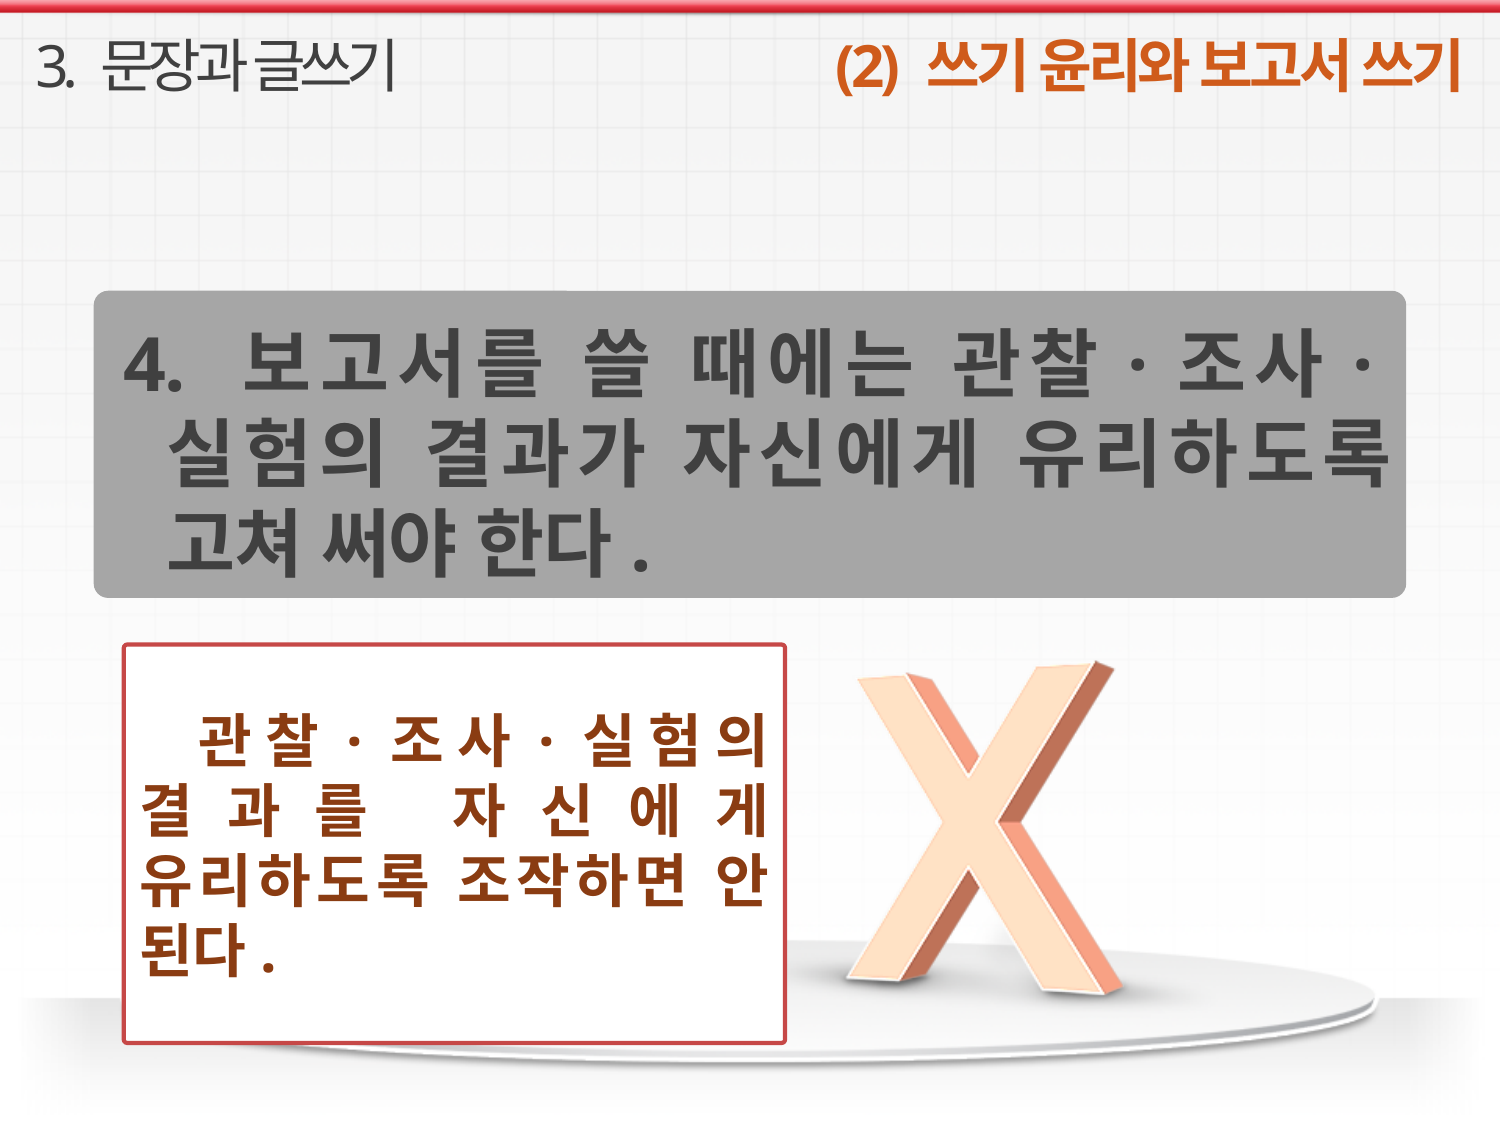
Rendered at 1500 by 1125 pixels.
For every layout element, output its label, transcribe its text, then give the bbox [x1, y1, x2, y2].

list 3. 문장과 글쓰기 [0, 0, 596, 101]
list (2) 쓰기 윤리와 보고서 쓰기 [596, 0, 1500, 101]
text_box [91, 288, 1409, 601]
text_box 관찰·조사·실험의 결과를 자신에게 유리하도록 조작하면 안 된다. [121, 642, 788, 1046]
list 4. 보고서를 쓸 때에는 관찰·조사·실험의 결과가 자신에게 유리하도록 고쳐 써야 한다. [108, 304, 1407, 598]
